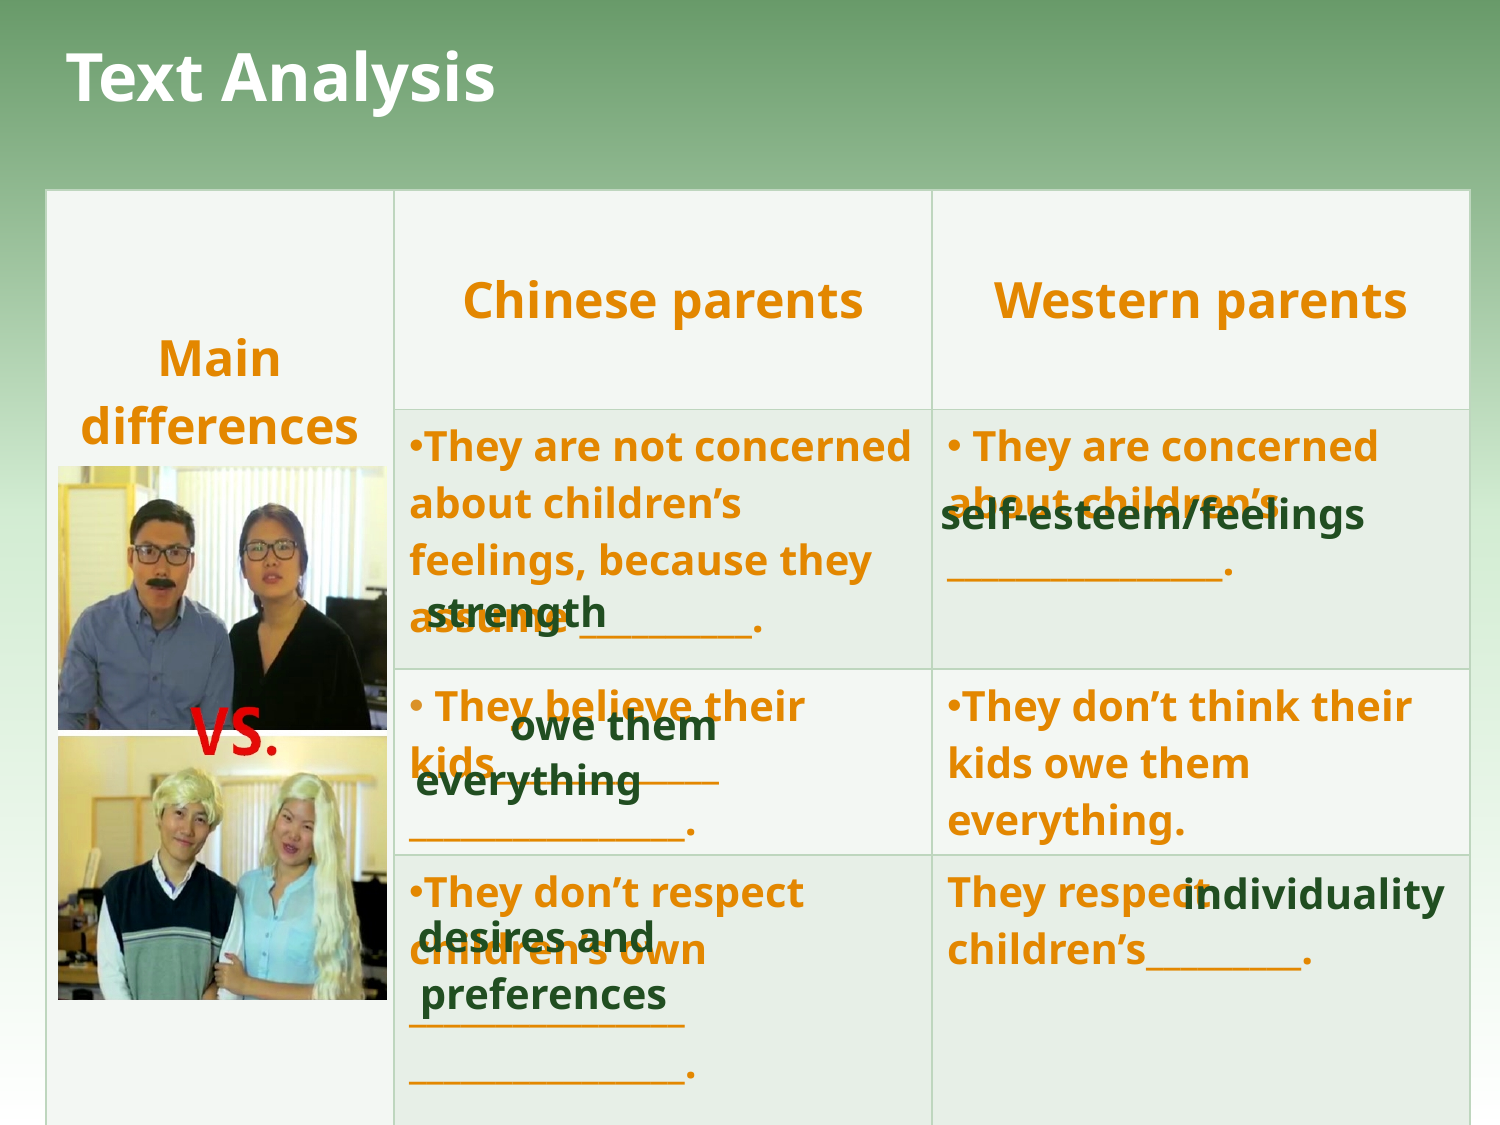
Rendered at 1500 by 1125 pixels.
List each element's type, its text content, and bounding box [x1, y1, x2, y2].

text_box desires and [402, 903, 801, 969]
table_cell They are not concerned about children’s feelings, because they assume __________. [395, 410, 931, 668]
text_box self-esteem/feelings [925, 480, 1450, 546]
picture [58, 465, 387, 1000]
text_box owe them [495, 691, 893, 757]
text_box everything [400, 746, 798, 812]
table_header Main differences [47, 191, 393, 1125]
table_header Western parents [933, 191, 1469, 409]
title Text Analysis [49, 24, 1338, 126]
table_cell They don’t think their kids owe them everything. [933, 670, 1469, 854]
table_cell They believe their kids_____________ ________________. [395, 670, 931, 854]
text_box individuality [1167, 860, 1500, 925]
text_box strength [411, 578, 729, 644]
table_cell They respect children’s_________. [933, 856, 1469, 1125]
table_header Chinese parents [395, 191, 931, 409]
text_box preferences [404, 960, 803, 1026]
table_cell They are concerned about children’s ________________. [933, 410, 1469, 668]
table_cell They don’t respect children’s own ________________ ________________. [395, 856, 931, 1125]
